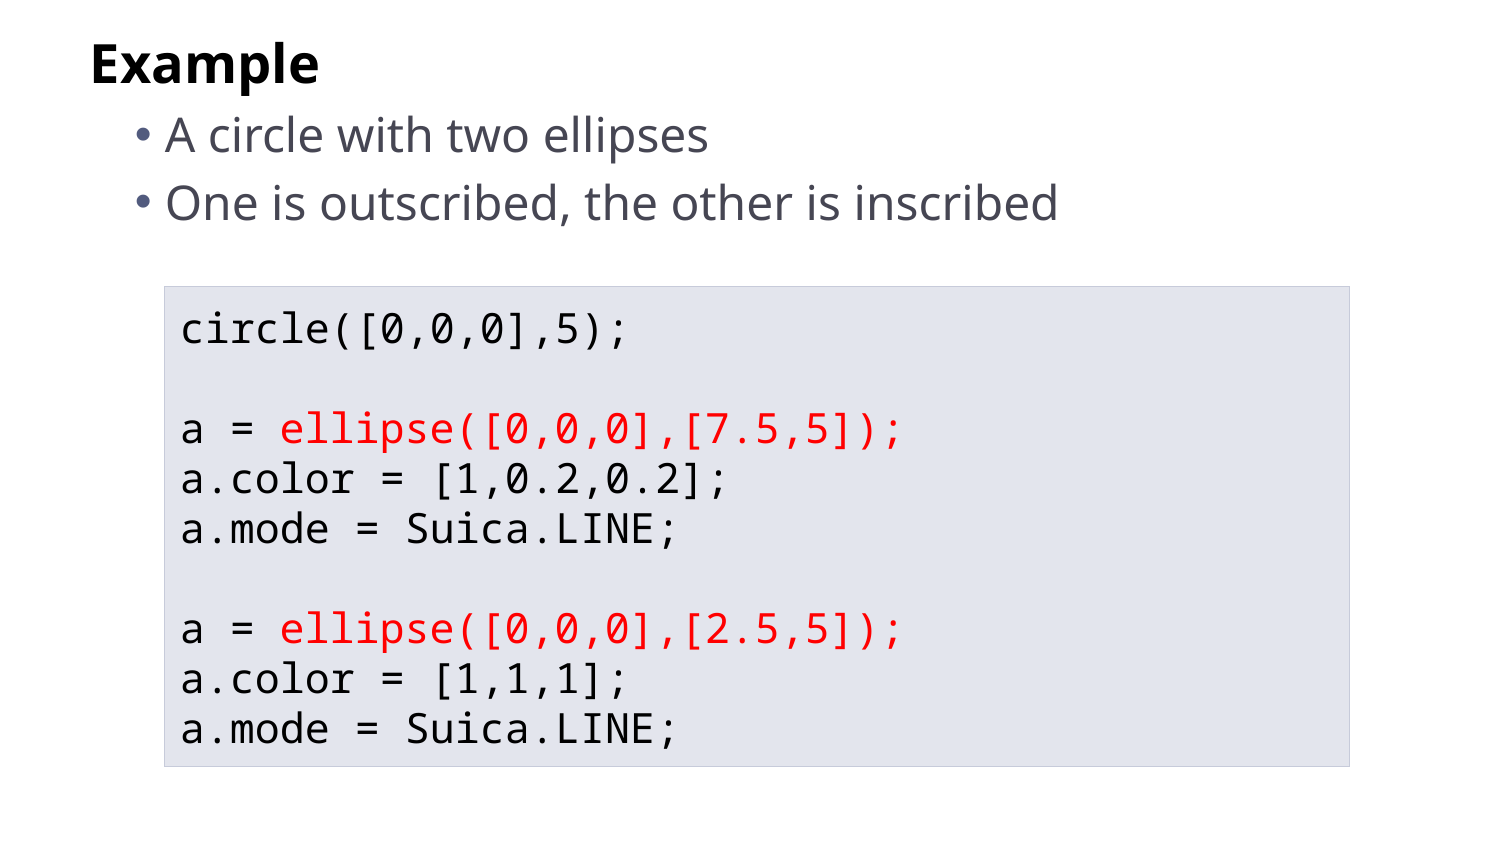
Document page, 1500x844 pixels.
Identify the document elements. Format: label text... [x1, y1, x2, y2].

text_box circle([0,0,0],5); a = ellipse([0,0,0],[7.5,5]); a.color = [1,0.2,0.2]; a.mode = Suica.LINE; a = ellipse([0,0,0],[2.5,5]); a.color = [1,1,1]; a.mode = Suica.LINE; [164, 286, 1350, 767]
list Example A circle with two ellipses One is outscribed, the other is inscribed [75, 21, 1475, 835]
